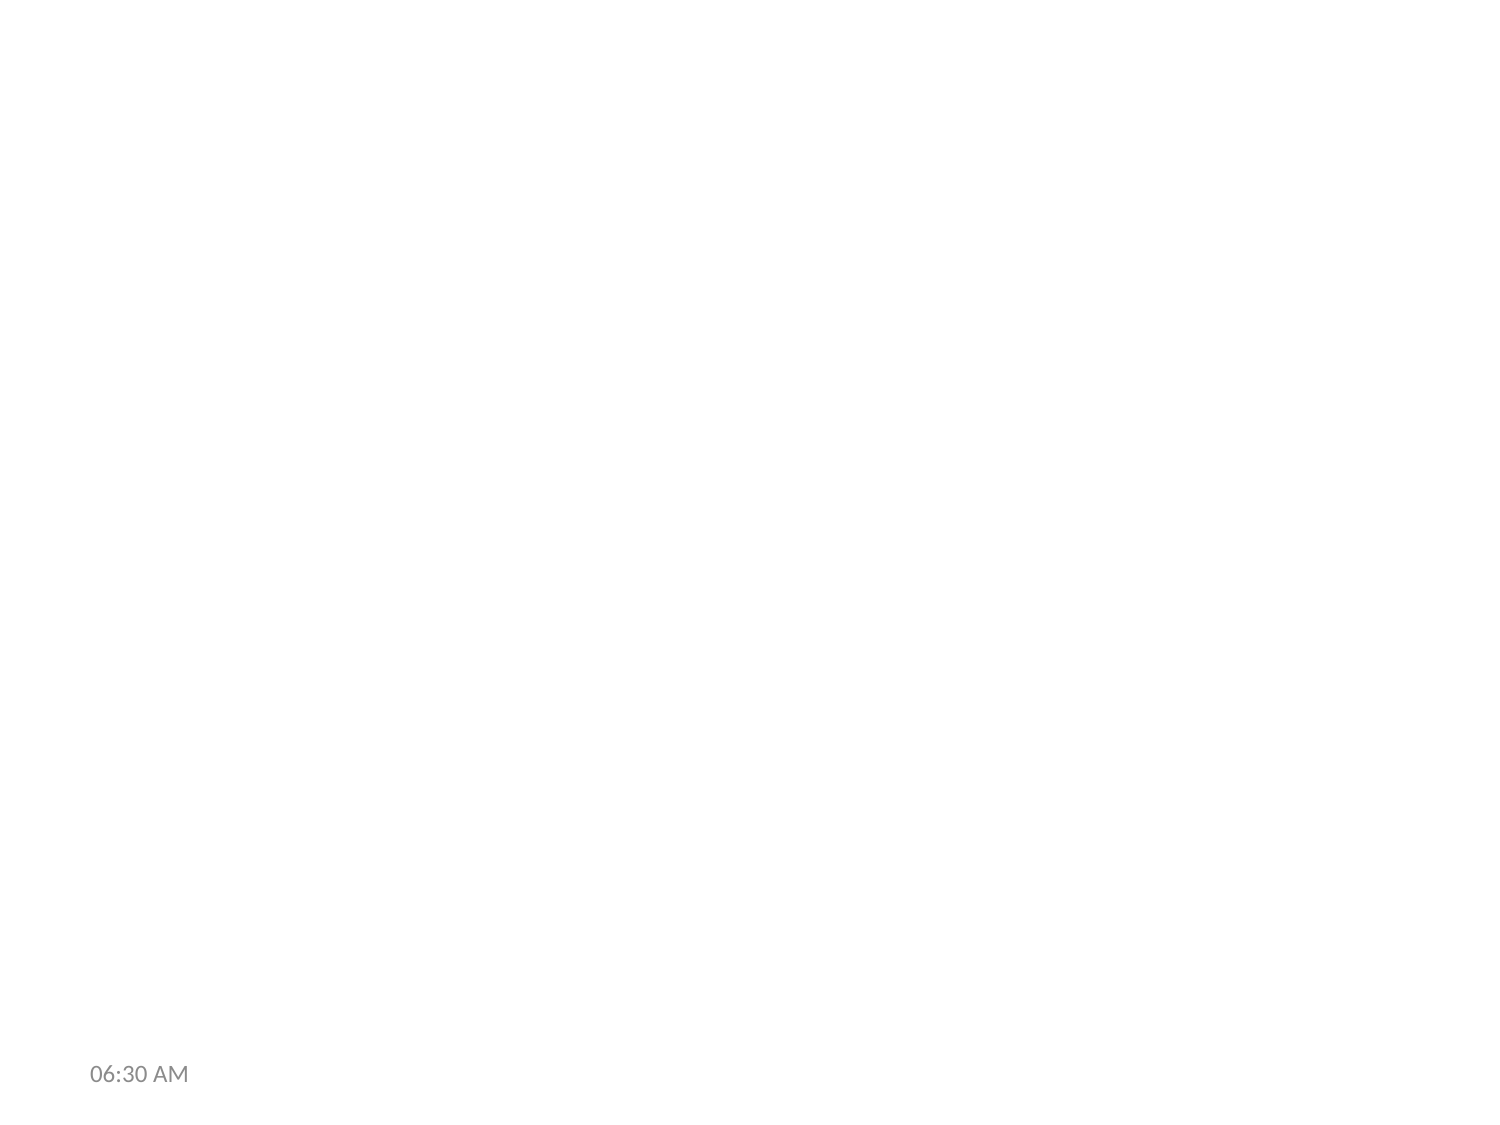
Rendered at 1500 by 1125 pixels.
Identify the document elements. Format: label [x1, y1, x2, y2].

slide_number [75, 1042, 425, 1103]
